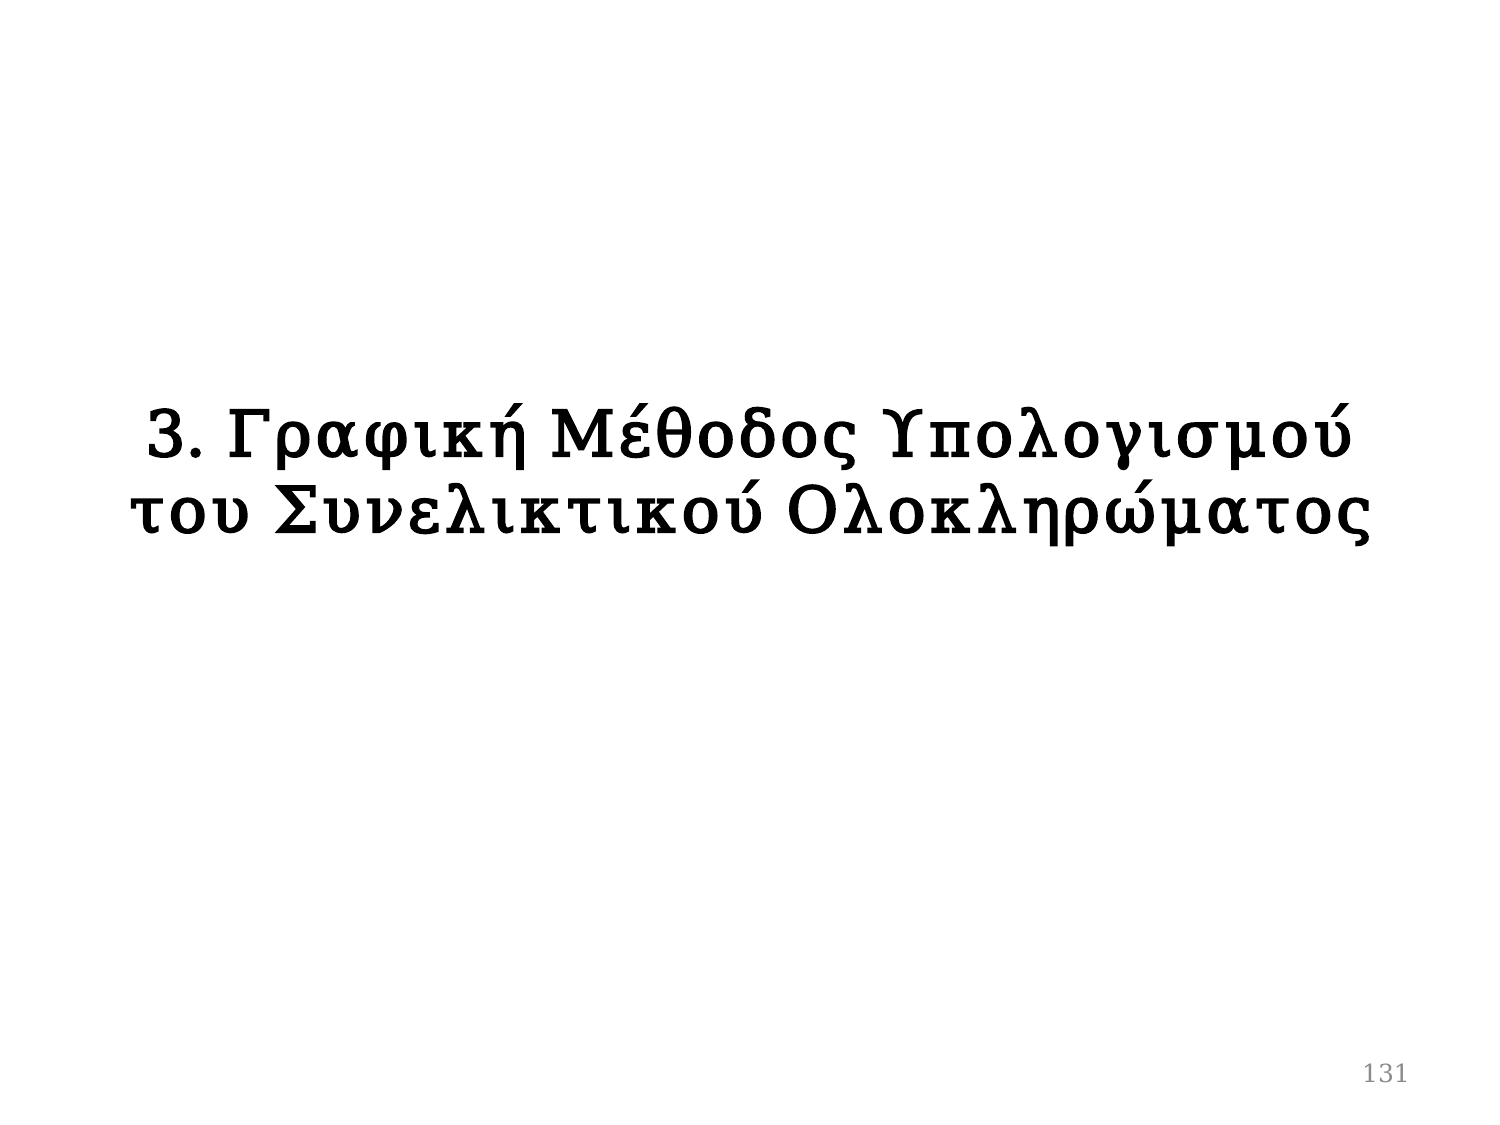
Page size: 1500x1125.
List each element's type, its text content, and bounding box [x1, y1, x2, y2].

slide_number 131 [1074, 1042, 1425, 1103]
title 3. Γραφική Μέθοδος Υπολογισμού του Συνελικτικού Ολοκληρώματος [75, 375, 1425, 563]
